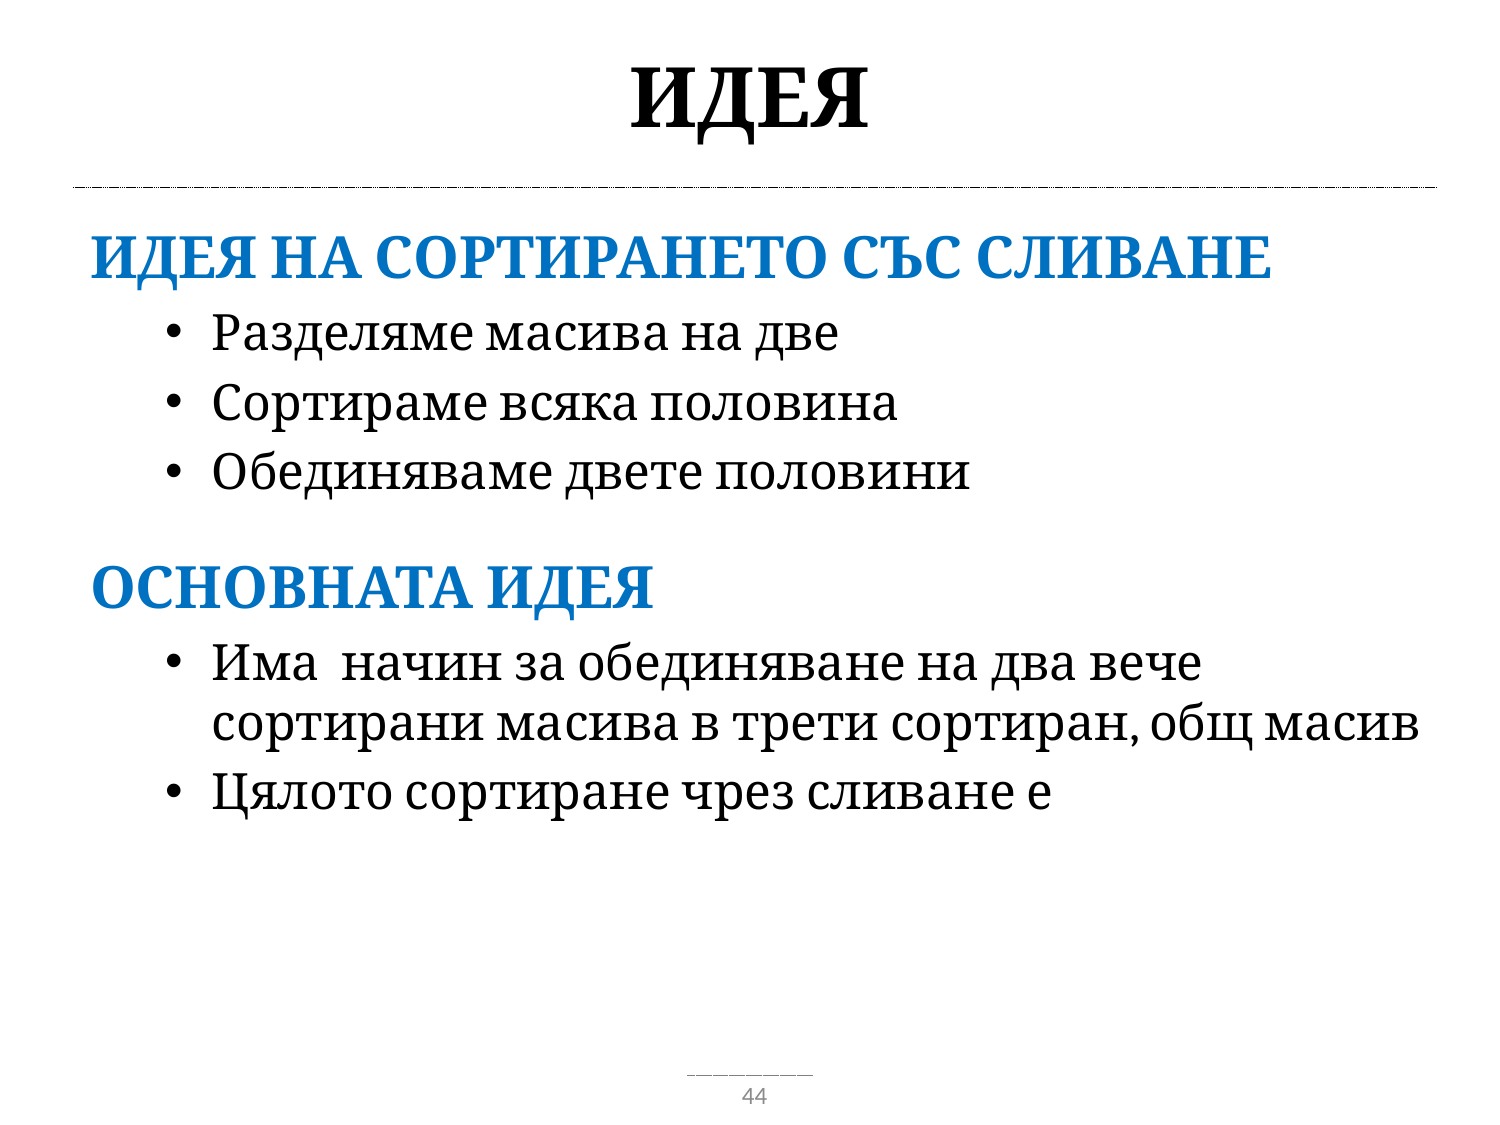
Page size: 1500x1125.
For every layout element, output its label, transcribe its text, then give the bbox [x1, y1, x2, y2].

title Идея [0, 0, 1500, 188]
slide_number 44 [579, 1065, 930, 1125]
